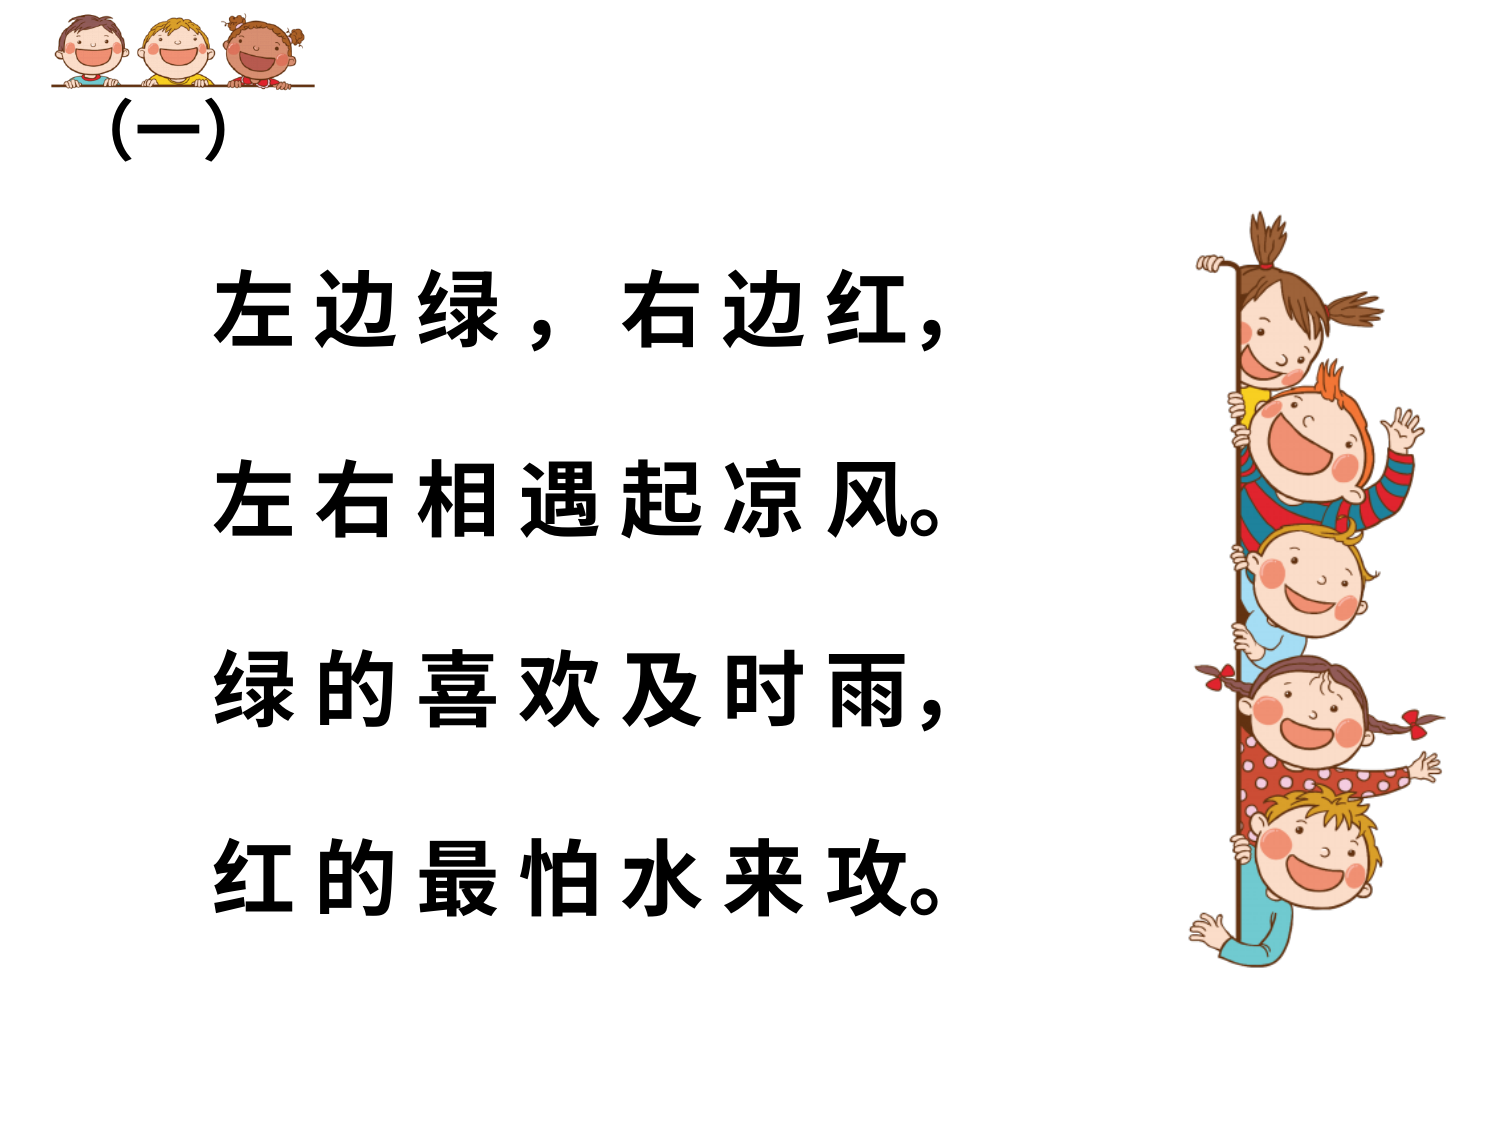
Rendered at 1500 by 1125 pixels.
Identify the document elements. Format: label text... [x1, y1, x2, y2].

picture [48, 9, 322, 94]
text_box 左 边 绿 ， 右 边 红， 左 右 相 遇 起 凉 风。 绿 的 喜 欢 及 时 雨， 红 的 最 怕 水 来 攻。 [197, 249, 1157, 935]
text_box （一） [53, 94, 297, 176]
picture [1157, 201, 1467, 989]
